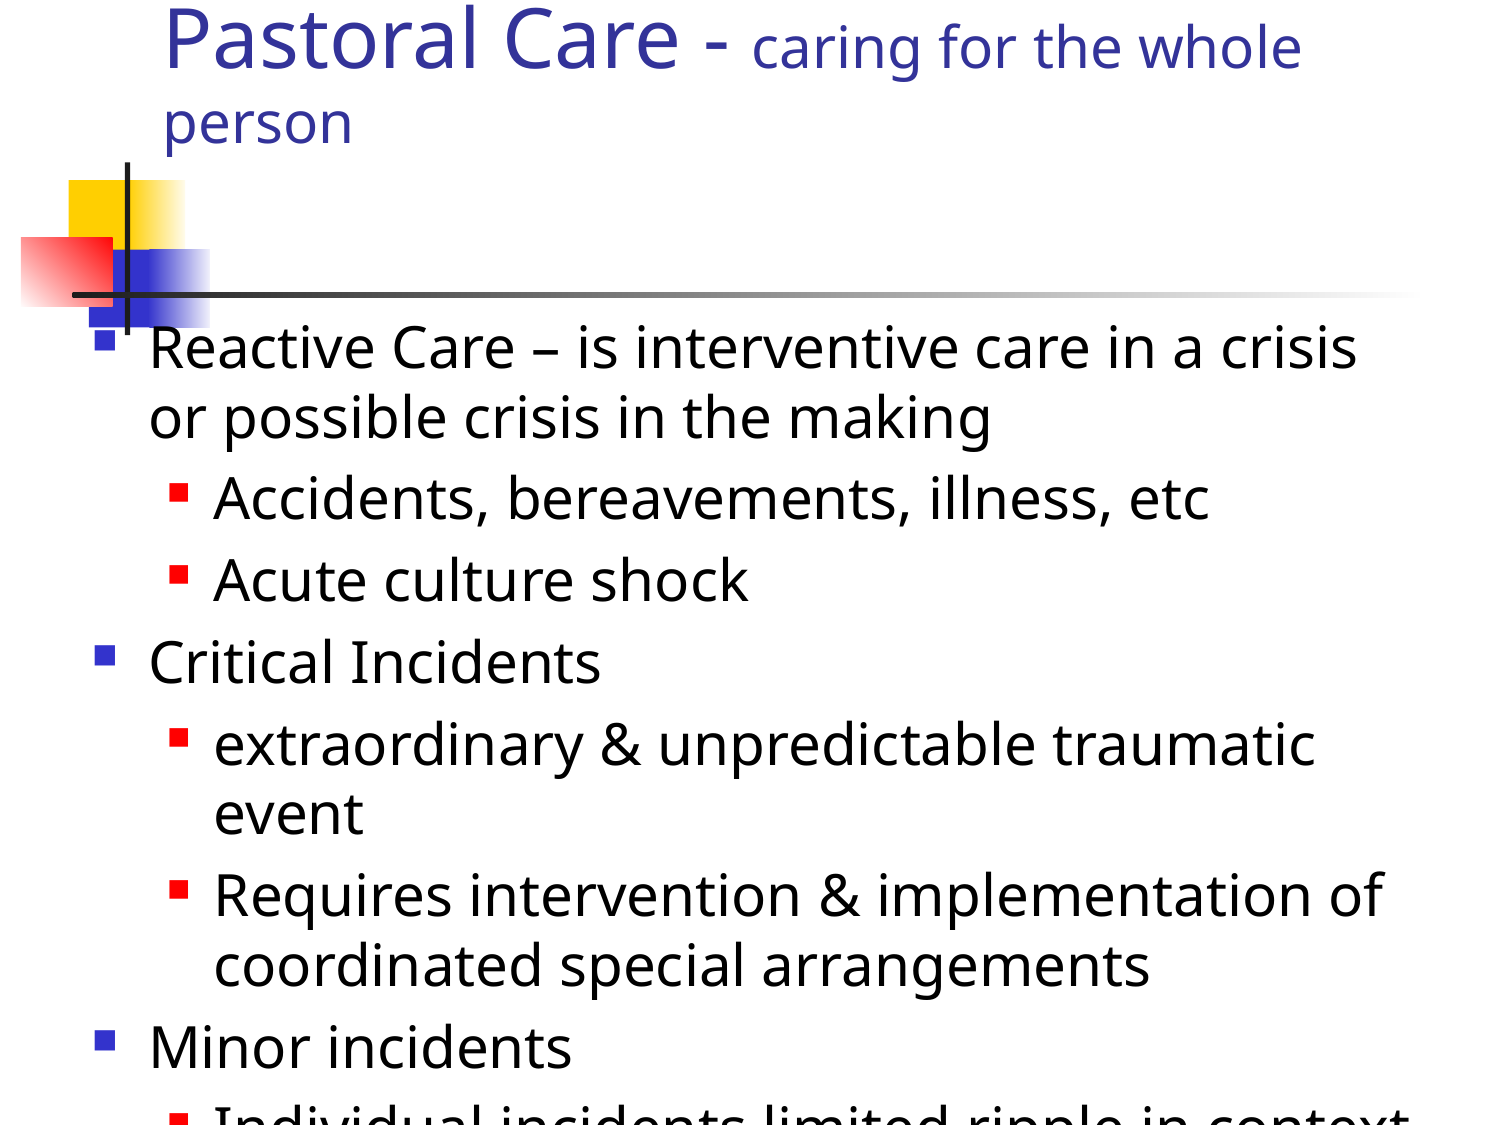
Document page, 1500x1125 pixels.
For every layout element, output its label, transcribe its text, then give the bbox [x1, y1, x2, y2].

title Pastoral Care - caring for the whole person [147, 0, 1459, 163]
list Reactive Care – is interventive care in a crisis or possible crisis in the making Accidents, bereavements, illness, etc Acute culture shock Critical Incidents extraordinary & unpredictable traumatic event Requires intervention & implementation of coordinated special arrangements Minor incidents Individual incidents limited ripple in context [76, 302, 1427, 1125]
